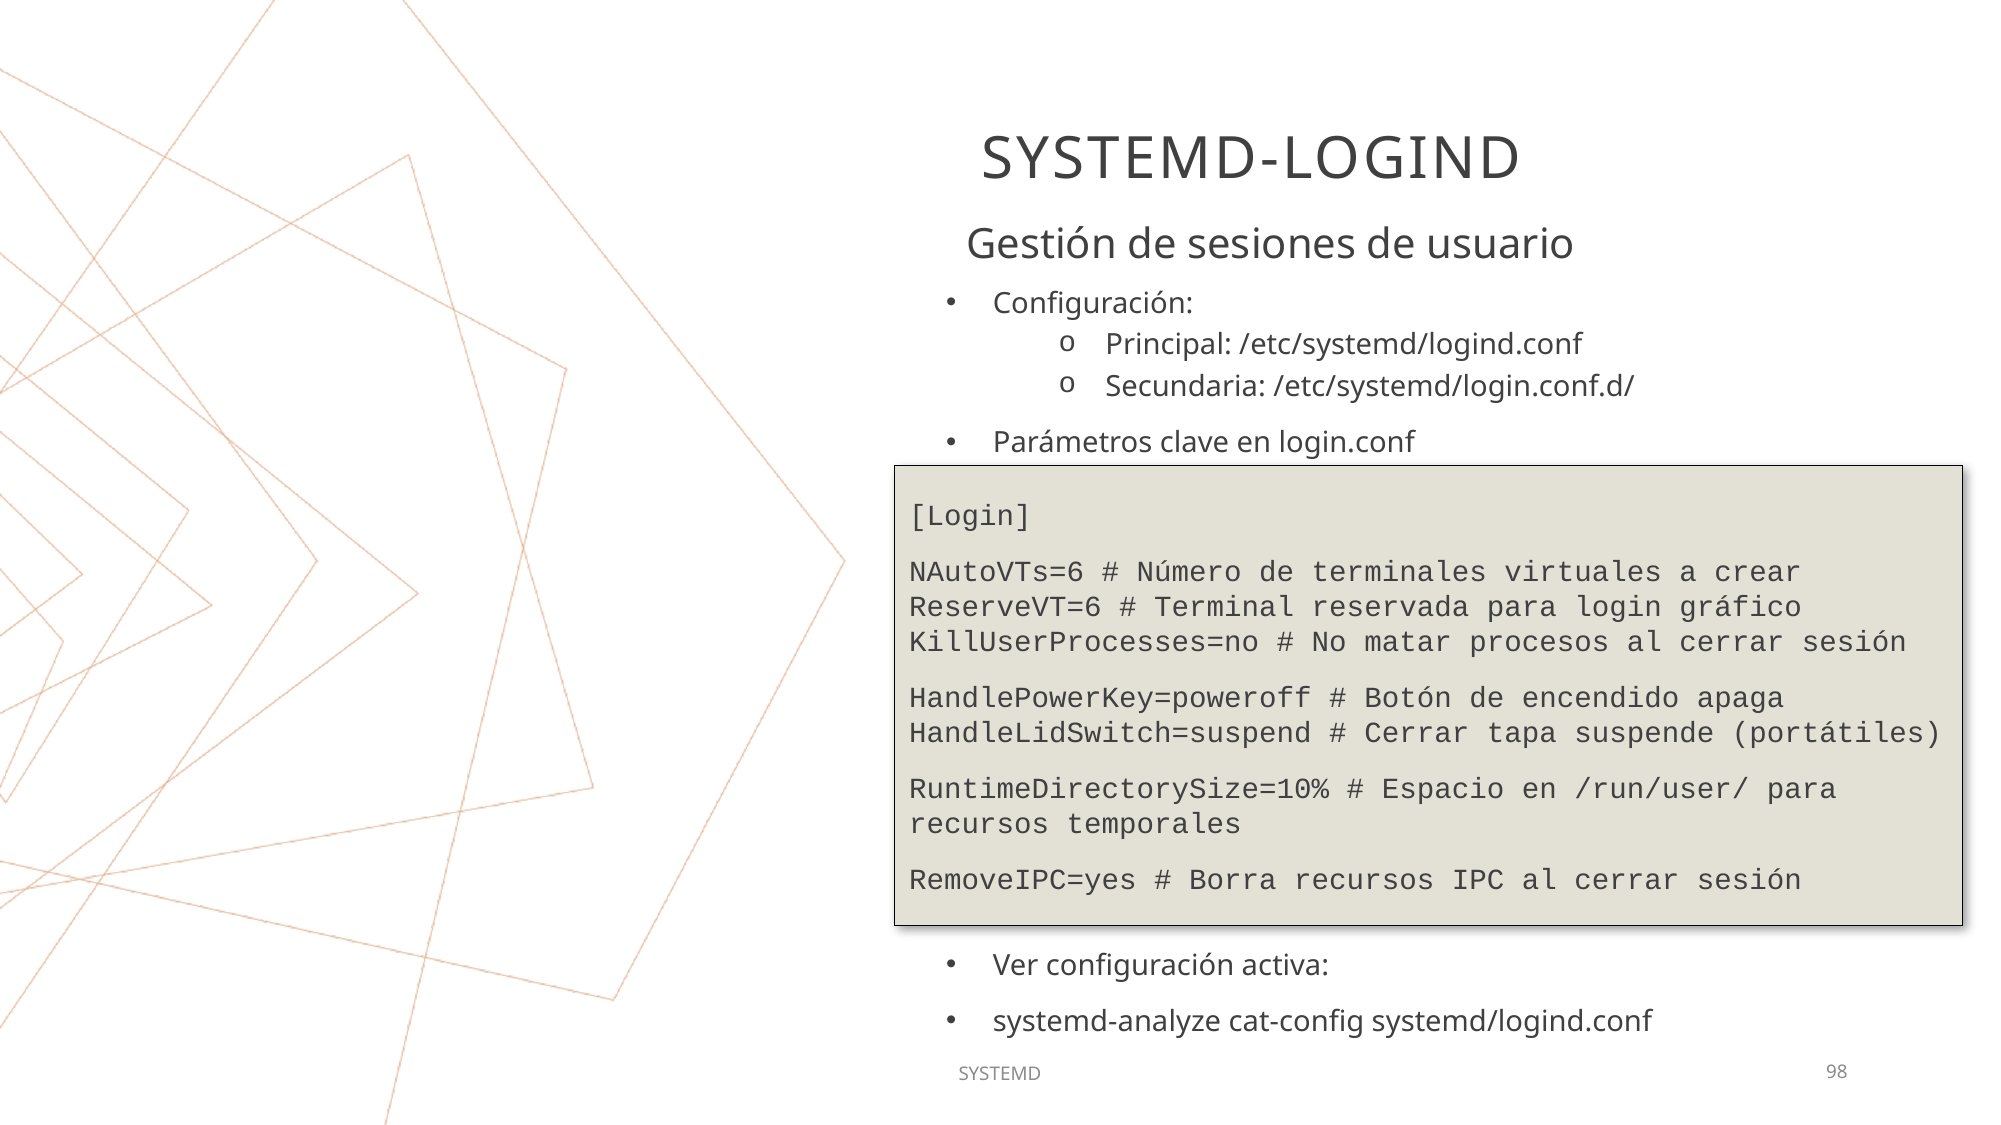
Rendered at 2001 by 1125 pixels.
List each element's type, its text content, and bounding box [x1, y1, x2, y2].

text_box Ver configuración activa: systemd-analyze cat-config systemd/logind.conf [931, 938, 1930, 1058]
text_box Gestión de sesiones de usuario [951, 209, 1843, 301]
picture [0, 0, 893, 1125]
footer SYSTEMD [662, 1042, 1338, 1103]
title Systemd-logind [966, 120, 1858, 260]
text_box Configuración: Principal: /etc/systemd/logind.conf Secundaria: /etc/systemd/login.conf.d/ Parámetros clave en login.conf [931, 276, 1927, 462]
text_box [Login] NAutoVTs=6 # Número de terminales virtuales a crear ReserveVT=6 # Terminal reservada para login gráfico KillUserProcesses=no # No matar procesos al cerrar sesión HandlePowerKey=poweroff # Botón de encendido apaga HandleLidSwitch=suspend # Cerrar tapa suspende (portátiles) RuntimeDirectorySize=10% # Espacio en /run/user/ para recursos temporales RemoveIPC=yes # Borra recursos IPC al cerrar sesión [894, 465, 1963, 926]
slide_number 98 [1412, 1058, 1863, 1103]
